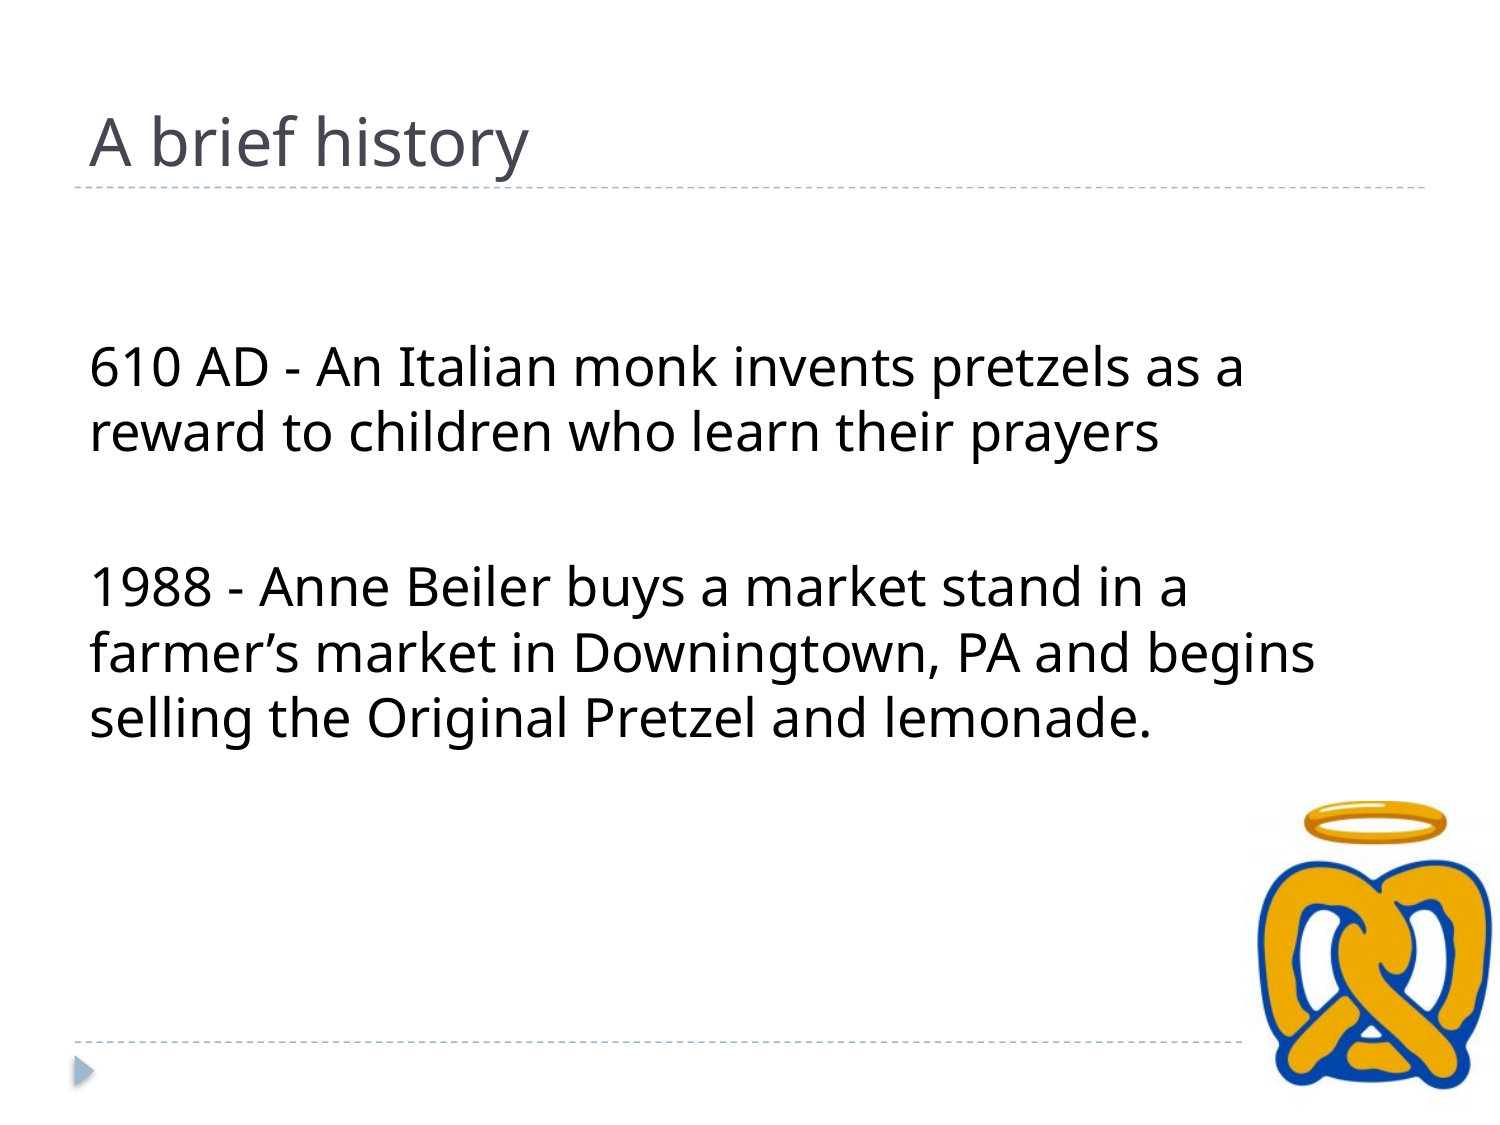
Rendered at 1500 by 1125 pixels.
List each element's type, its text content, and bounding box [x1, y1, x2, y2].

picture [1245, 801, 1500, 1125]
title A brief history [75, 24, 1425, 188]
list 610 AD - An Italian monk invents pretzels as a reward to children who learn their prayers 1988 - Anne Beiler buys a market stand in a farmer’s market in Downingtown, PA and begins selling the Original Pretzel and lemonade. [75, 324, 1425, 1068]
